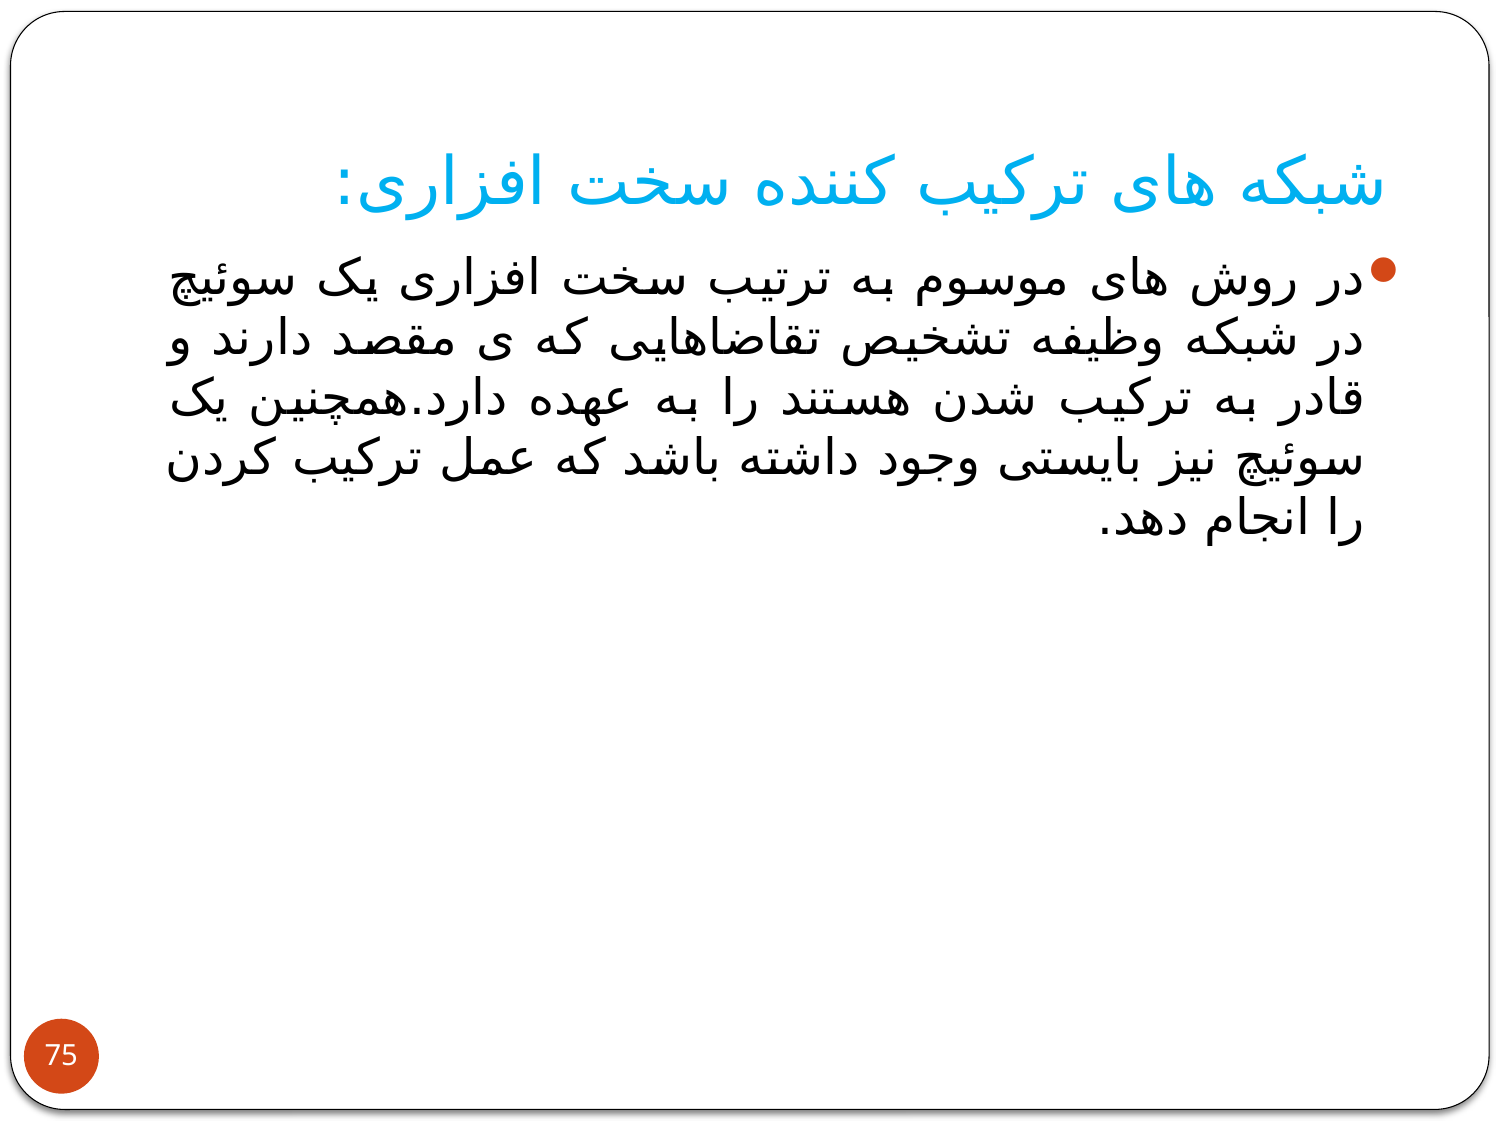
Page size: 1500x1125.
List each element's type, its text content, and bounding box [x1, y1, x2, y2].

slide_number 75 [23, 1018, 99, 1094]
list در روش های موسوم به ترتیب سخت افزاری یک سوئیچ در شبکه وظیفه تشخیص تقاضاهایی که ی مقصد دارند و قادر به ترکیب شدن هستند را به عهده دارد.همچنین یک سوئیچ نیز بایستی وجود داشته باشد که عمل ترکیب کردن را انجام دهد. [150, 237, 1425, 988]
title شبکه های ترکیب کننده سخت افزاری: [150, 45, 1425, 233]
